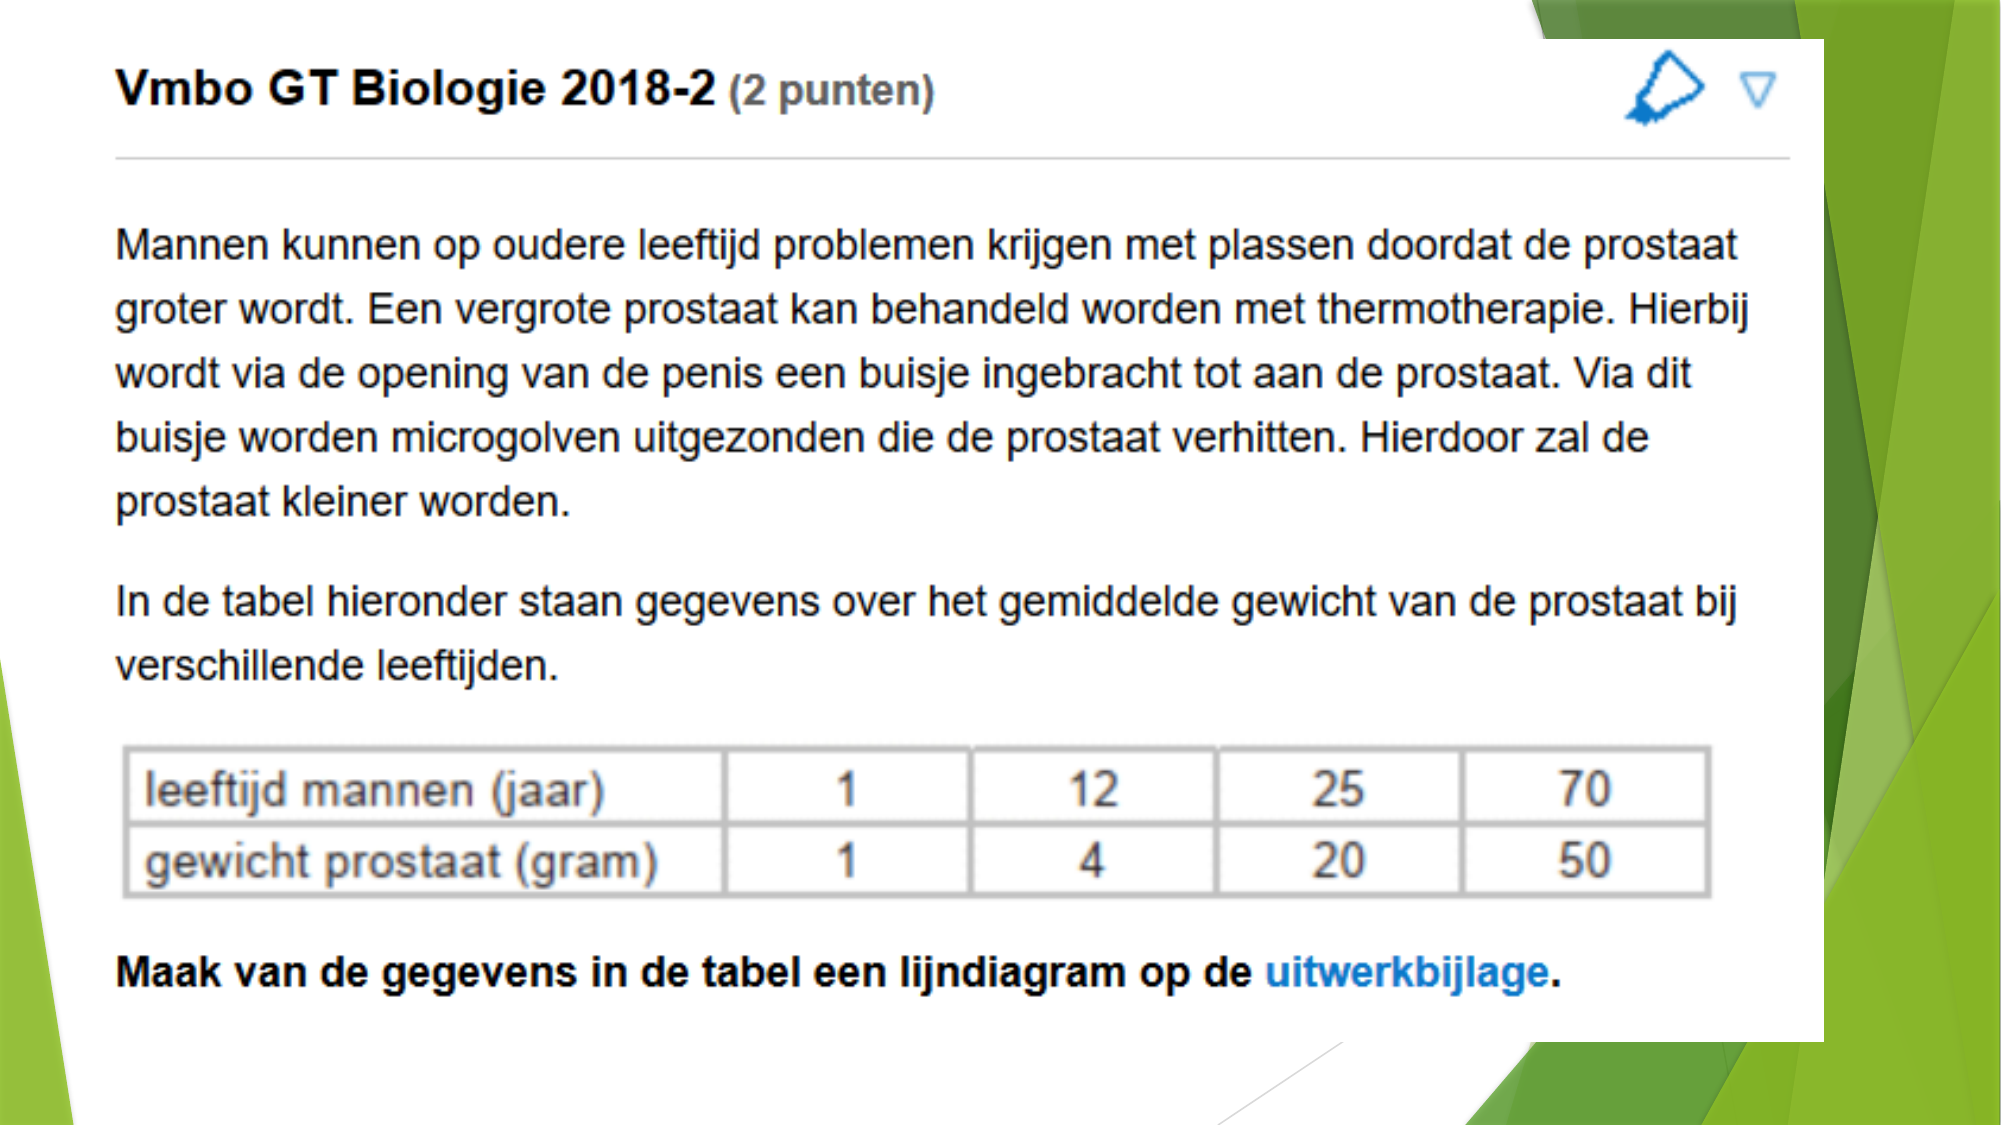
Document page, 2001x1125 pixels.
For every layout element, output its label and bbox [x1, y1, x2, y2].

picture [101, 39, 1824, 1043]
